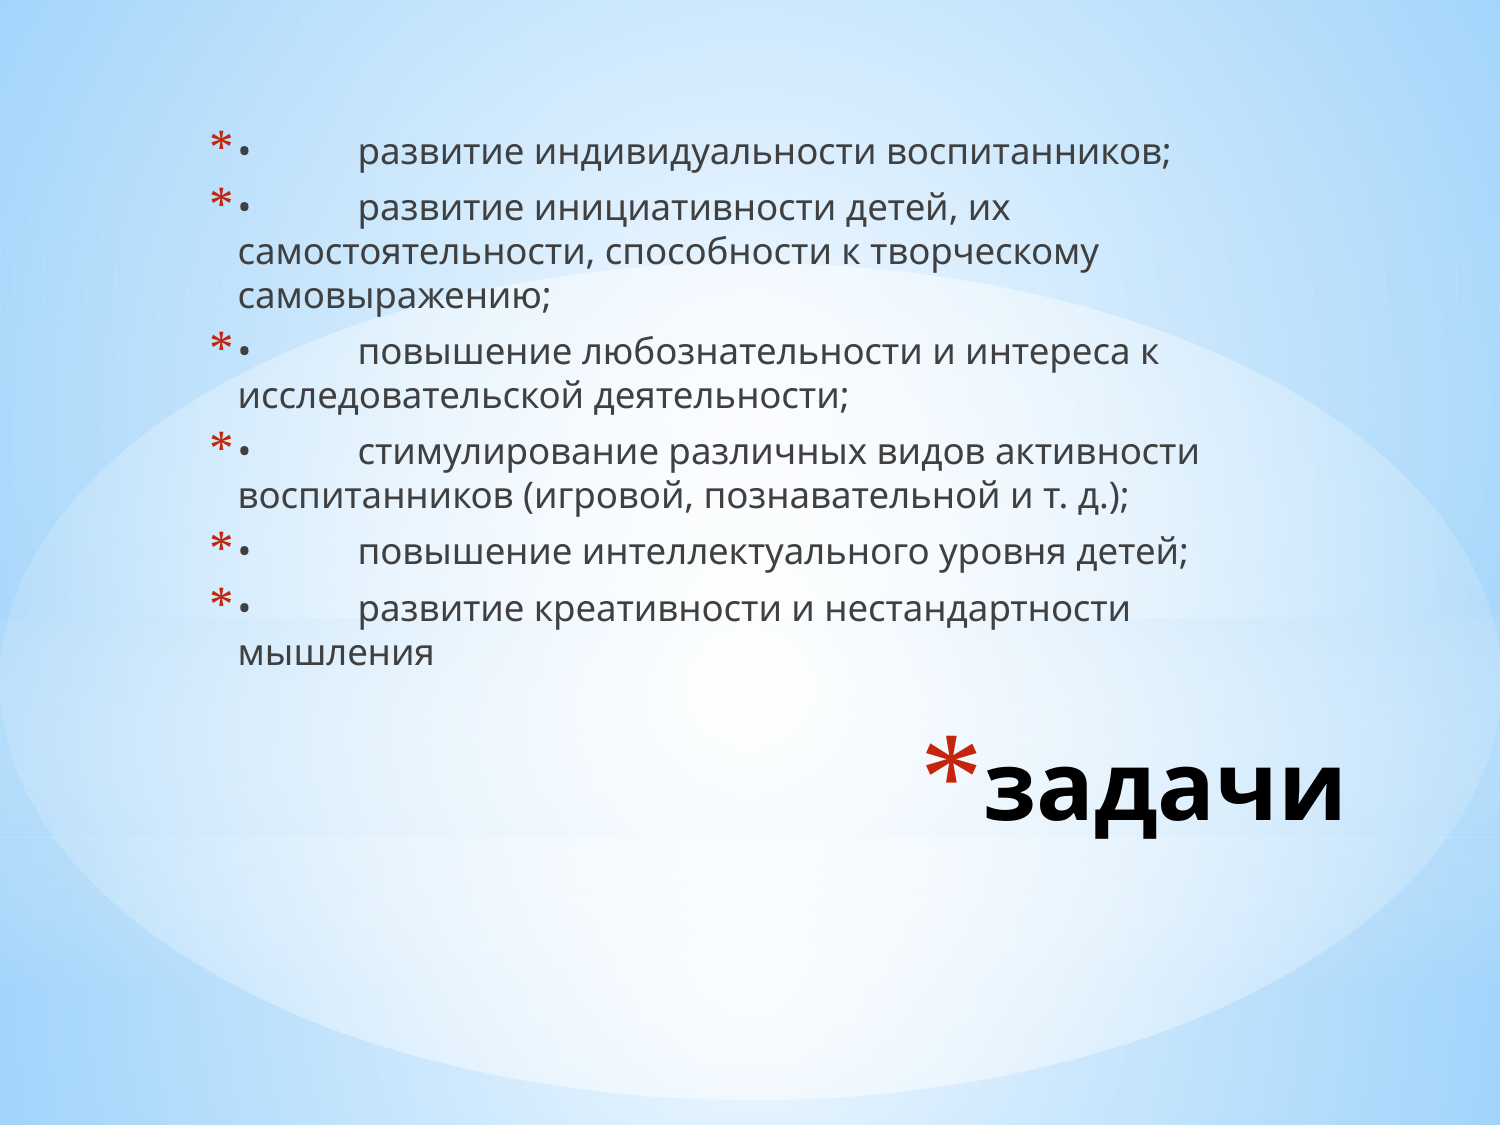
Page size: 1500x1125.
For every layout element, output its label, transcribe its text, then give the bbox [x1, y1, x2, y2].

list • развитие индивидуальности воспитанников; • развитие инициативности детей, их самостоятельности, способности к творческому самовыражению; • повышение любознательности и интереса к исследовательской деятельности; • стимулирование различных видов активности воспитанников (игровой, познавательной и т. д.); • повышение интеллектуального уровня детей; • развитие креативности и нестандартности мышления [187, 120, 1238, 690]
title задачи [294, 717, 1363, 905]
